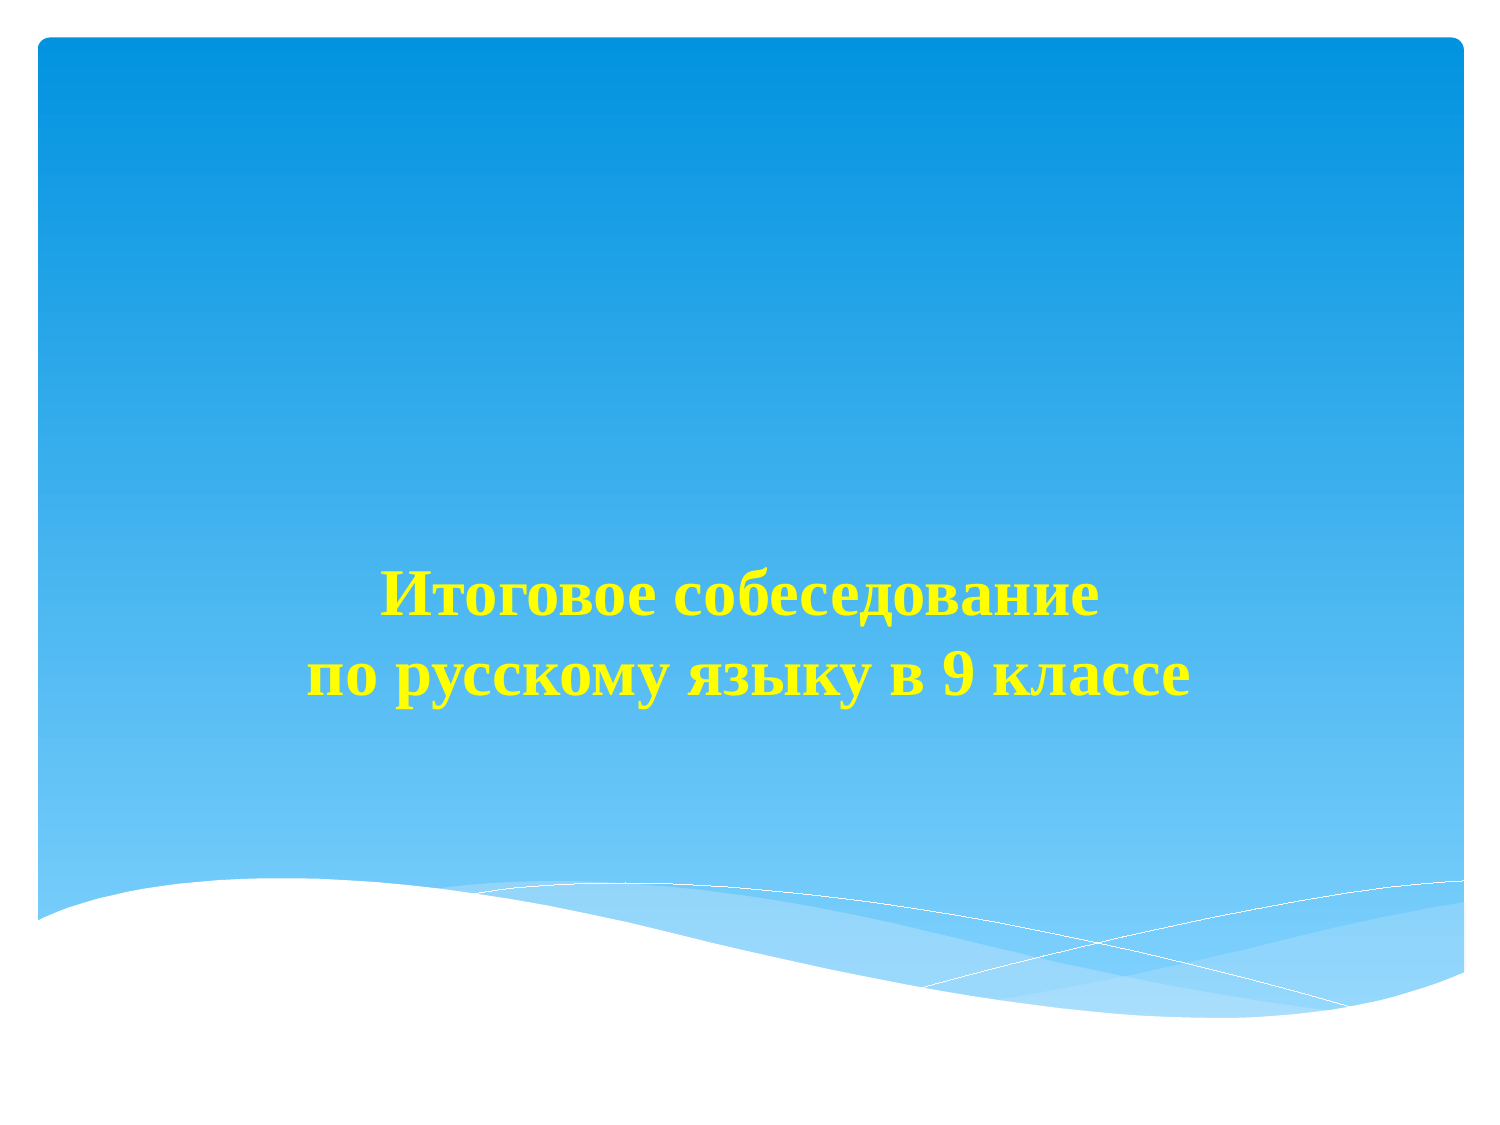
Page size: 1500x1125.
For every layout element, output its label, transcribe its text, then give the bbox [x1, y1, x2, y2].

title Итоговое собеседование по русскому языку в 9 классе [112, 326, 1388, 717]
